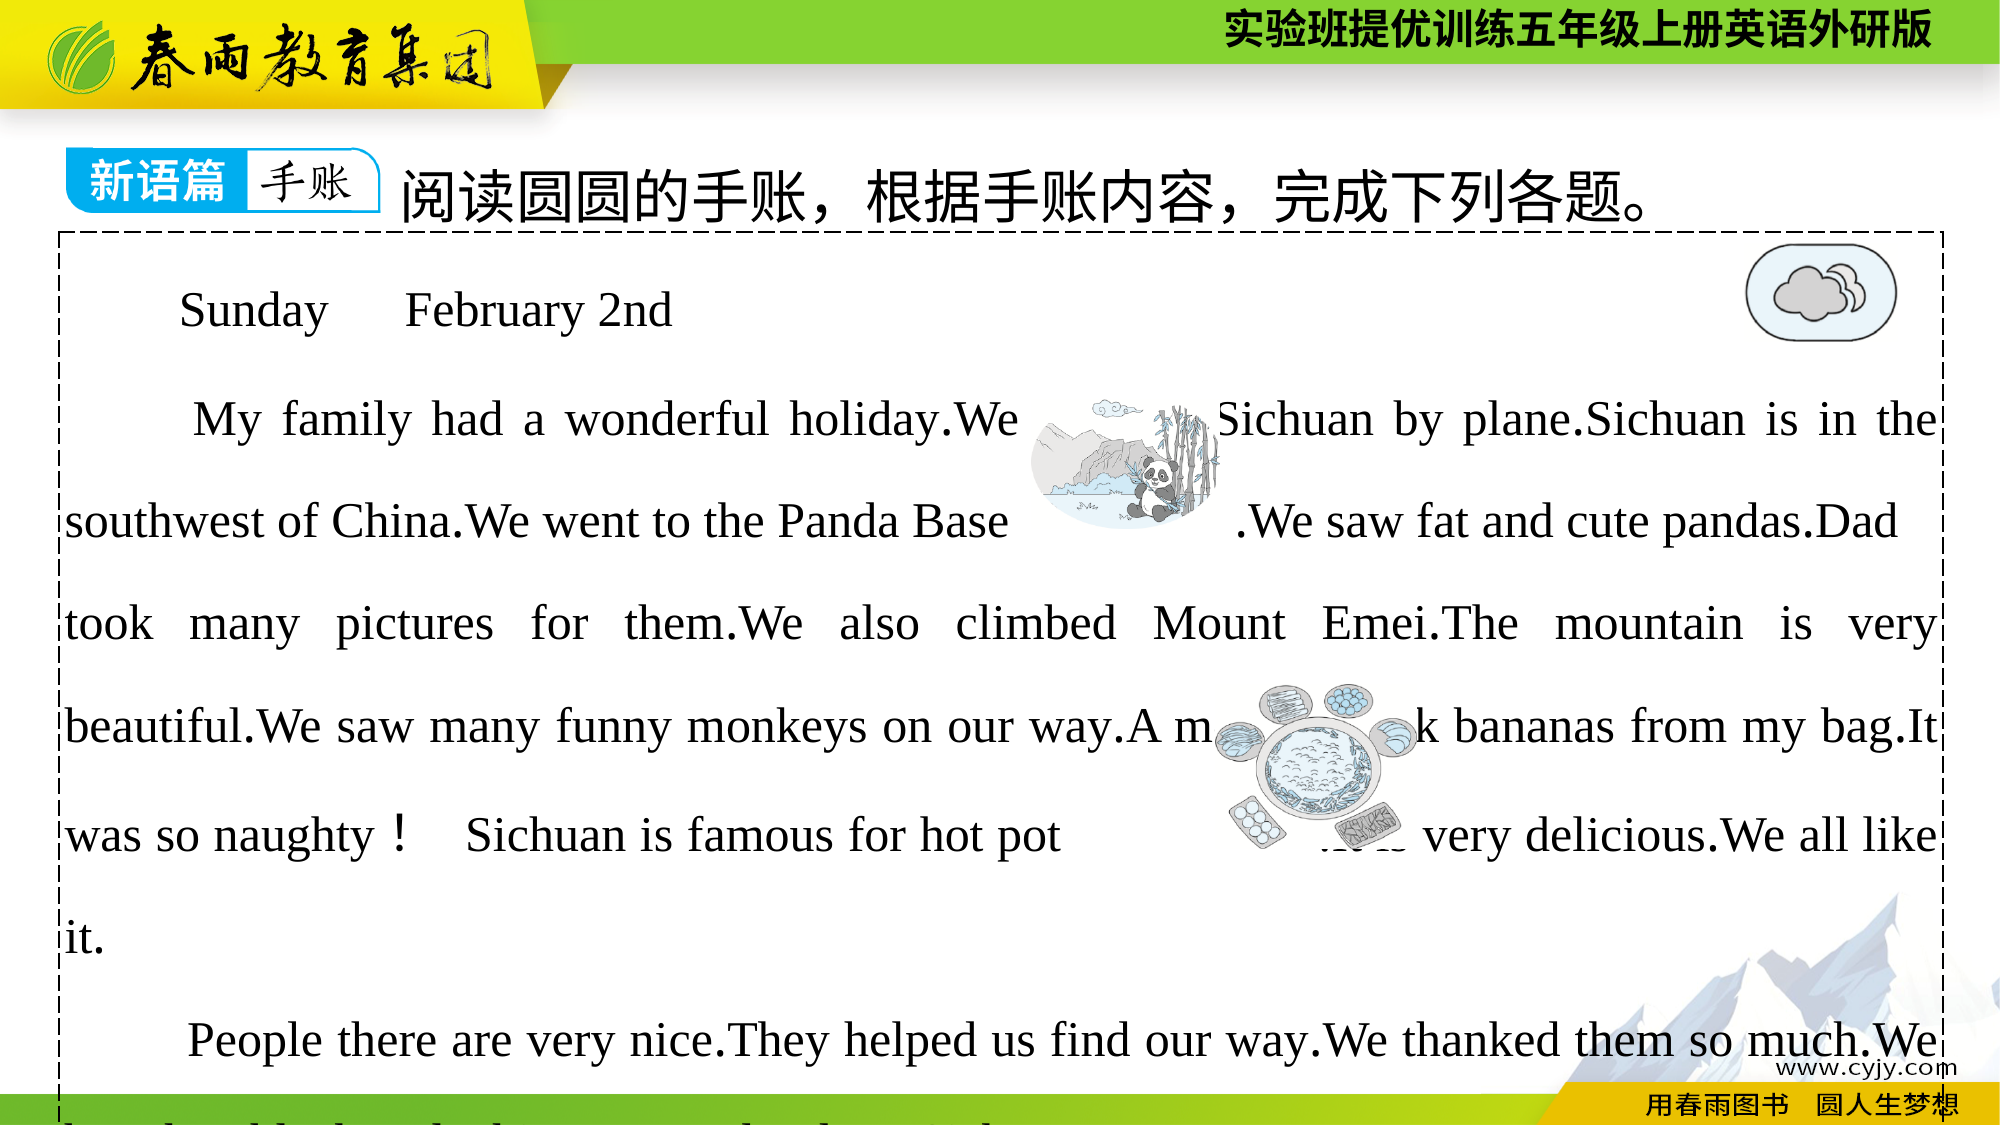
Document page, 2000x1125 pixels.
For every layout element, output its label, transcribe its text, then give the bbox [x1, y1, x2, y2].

list 阅读圆圆的手账，根据手账内容，完成下列各题。 [59, 118, 1944, 226]
picture [1743, 243, 1898, 342]
table_header Sunday February 2nd My family had a wonderful holiday.We went to Sichuan by plane.Sichuan is in the southwest of China.We went to the Panda Base .We saw fat and cute pandas.Dad took many pictures for them.We also climbed Mount Emei.The mountain is very beautiful.We saw many funny monkeys on our way.A monkey took bananas from my bag.It was so naughty！ Sichuan is famous for hot pot .It is very delicious.We all like it. People there are very nice.They helped us find our way.We thanked them so much.We bought a black and white toy panda.I love Sichuan. [59, 232, 1943, 1125]
picture [1030, 399, 1221, 529]
picture [1215, 684, 1417, 850]
picture [0, 0, 2000, 1125]
